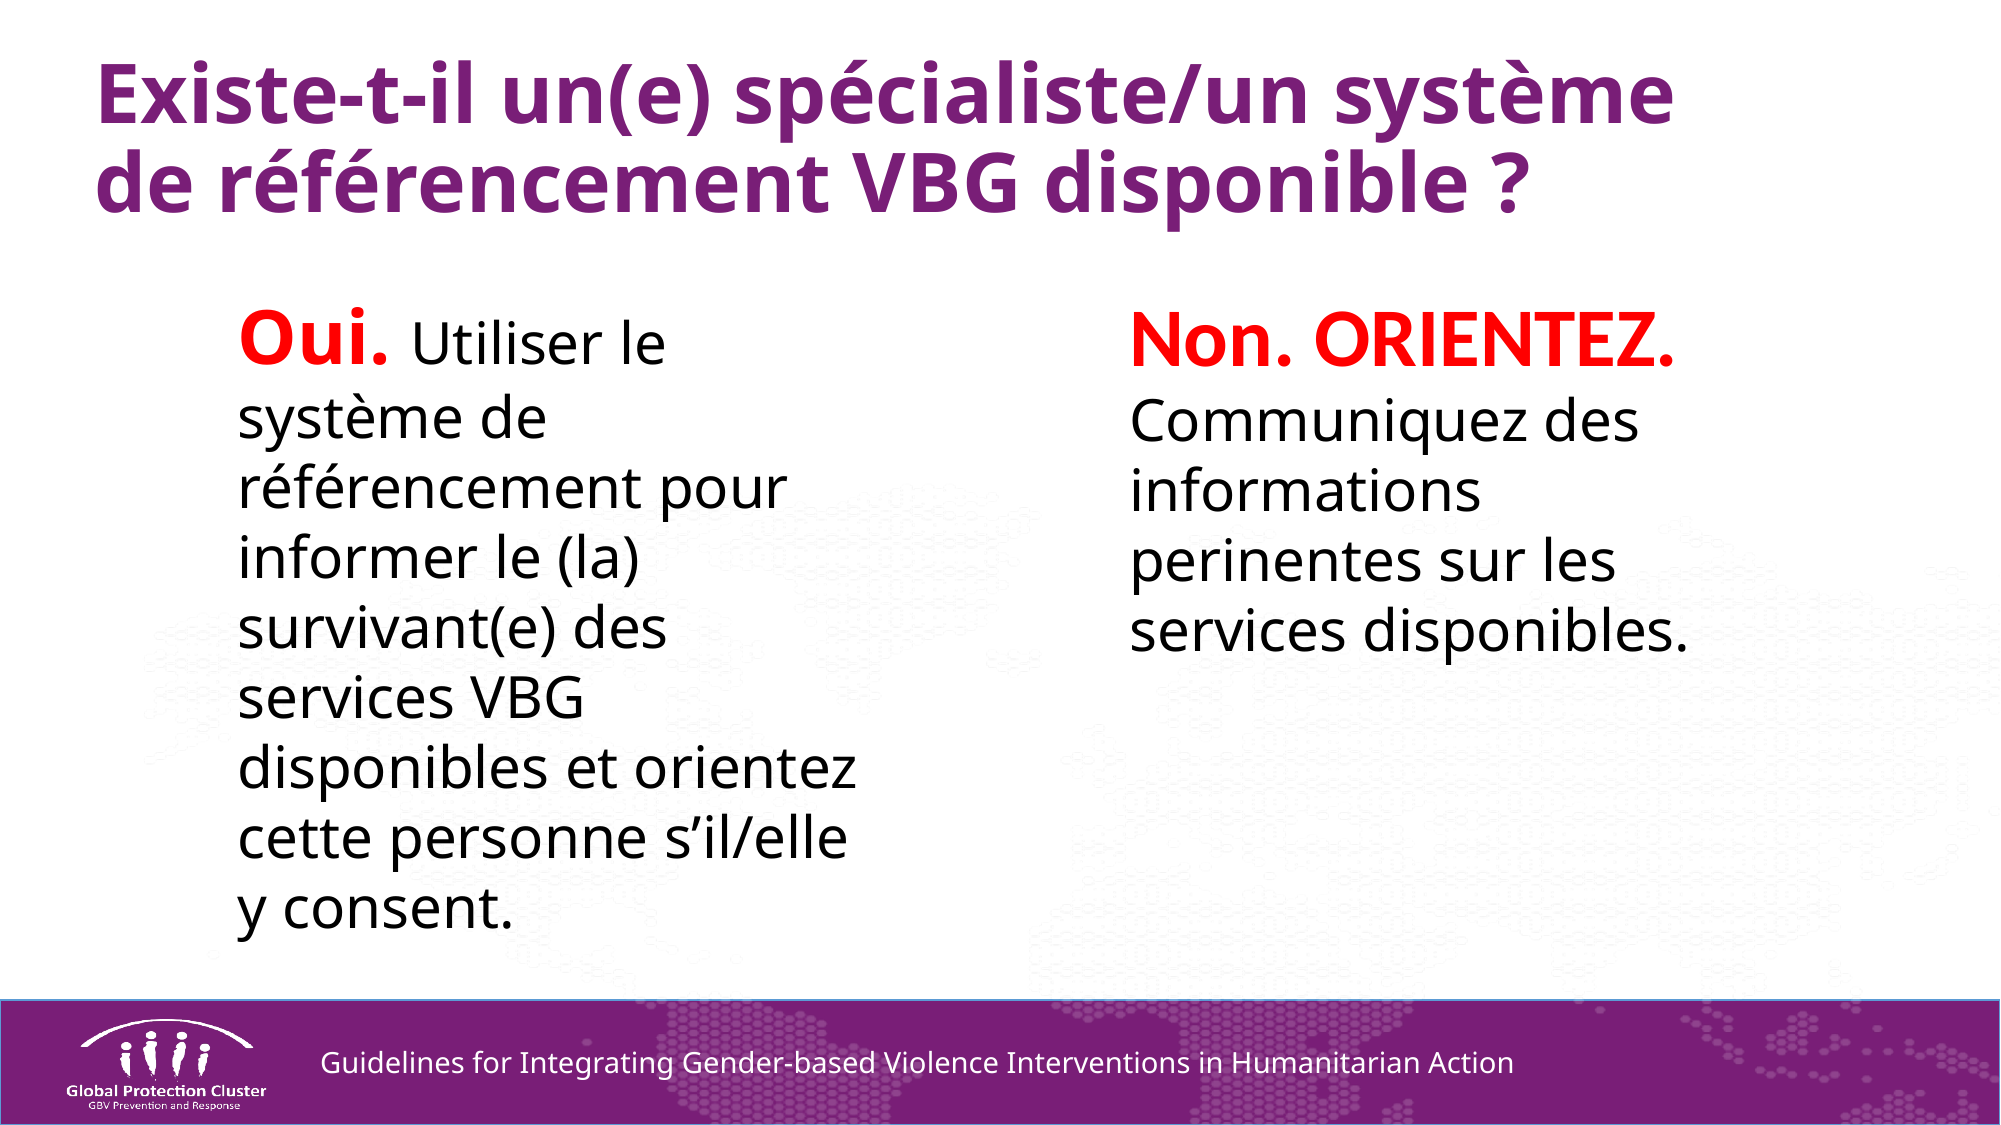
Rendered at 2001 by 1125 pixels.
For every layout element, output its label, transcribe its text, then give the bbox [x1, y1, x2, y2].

text_box Non. ORIENTEZ. Communiquez des informations perinentes sur les services disponibles. [1114, 275, 1757, 671]
picture [56, 254, 2001, 1125]
title Existe-t-il un(e) spécialiste/un système de référencement VBG disponible ? [79, 44, 1757, 242]
text_box Oui. Utiliser le système de référencement pour informer le (la) survivant(e) des services VBG disponibles et orientez cette personne s’il/elle y consent. [222, 282, 886, 948]
